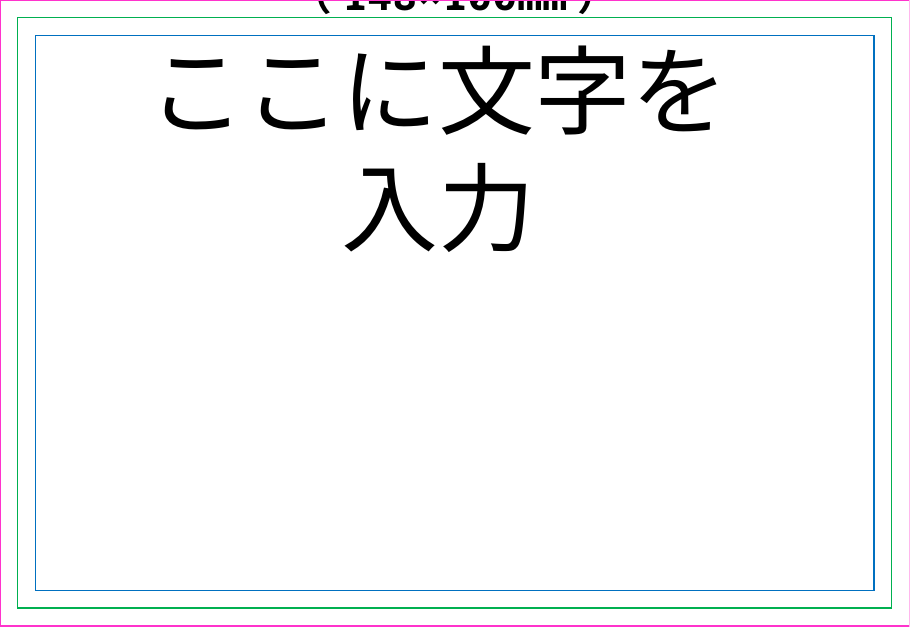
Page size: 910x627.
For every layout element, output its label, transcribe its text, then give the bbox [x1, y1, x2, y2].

text_box ここに文字を入力 [97, 20, 779, 275]
